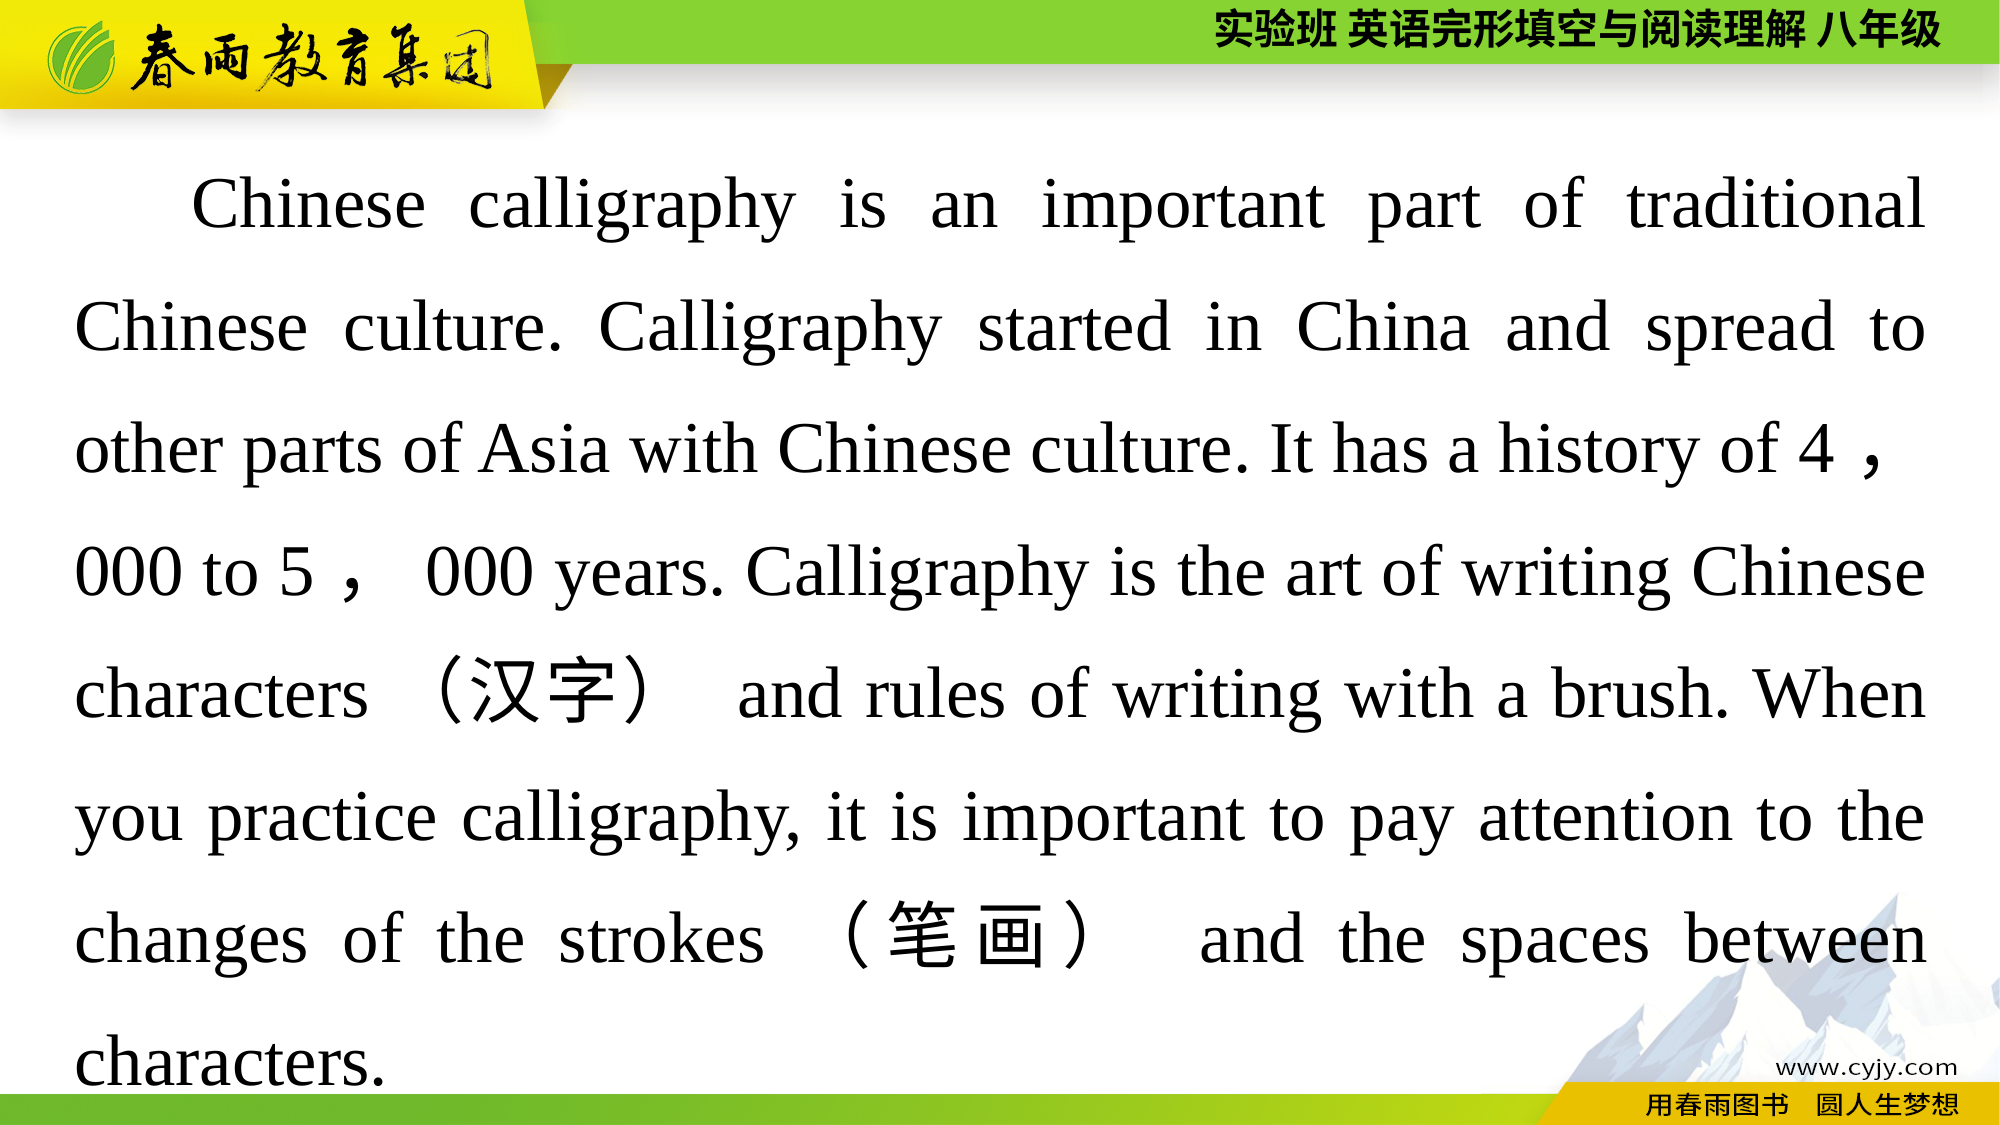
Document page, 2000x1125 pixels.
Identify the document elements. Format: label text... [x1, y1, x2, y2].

picture [0, 0, 2000, 1125]
list Chinese calligraphy is an important part of traditional Chinese culture. Calligraphy started in China and spread to other parts of Asia with Chinese culture. It has a history of 4，000 to 5，000 years. Calligraphy is the art of writing Chinese characters（汉字） and rules of writing with a brush. When you practice calligraphy, it is important to pay attention to the changes of the strokes（笔画） and the spaces between characters. [59, 112, 1944, 1072]
